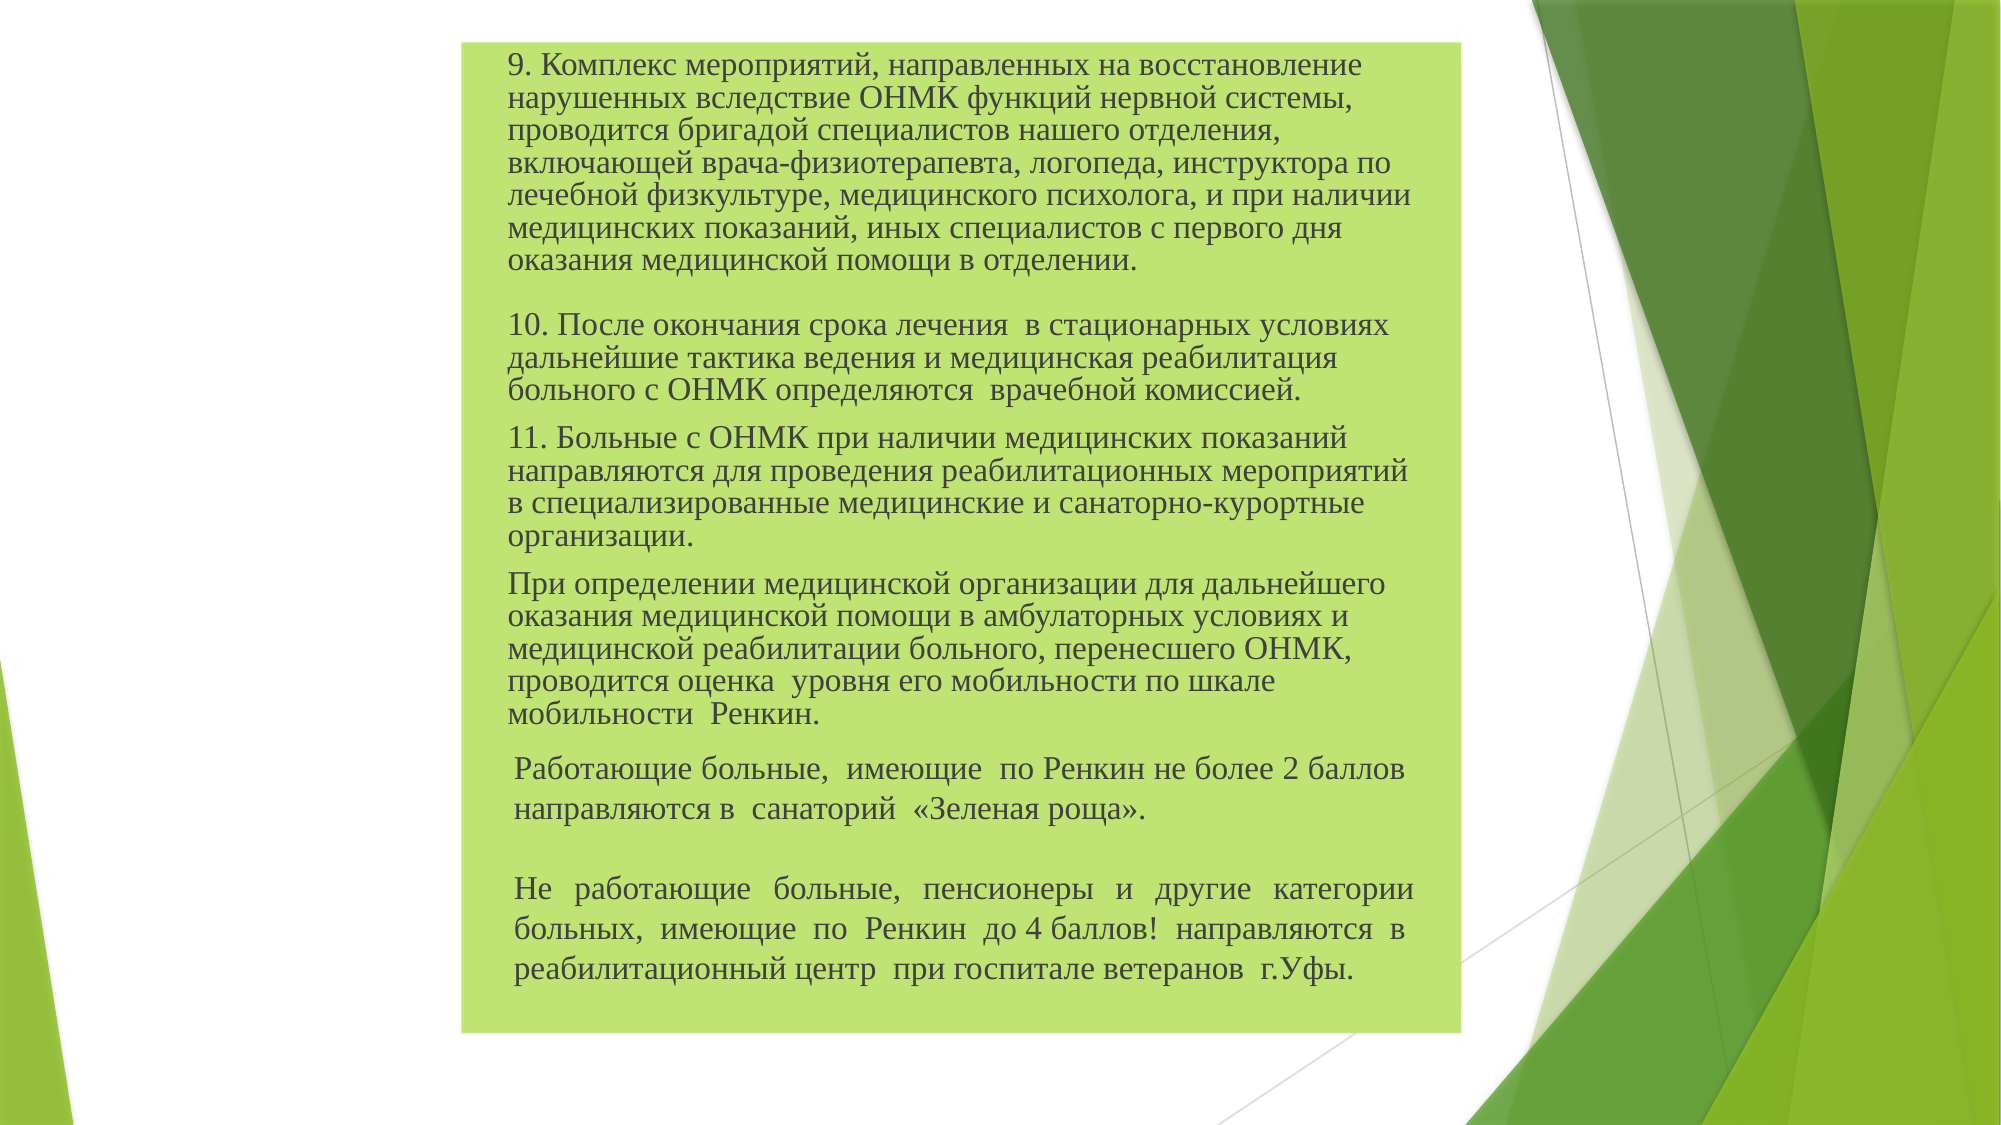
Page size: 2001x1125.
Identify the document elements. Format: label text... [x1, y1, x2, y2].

text_box 9. Комплекс мероприятий, направленных на восстановление нарушенных вследствие ОНМК функций нервной системы, проводится бригадой специалистов нашего отделения, включающей врача-физиотерапевта, логопеда, инструктора по лечебной физкультуре, медицинского психолога, и при наличии медицинских показаний, иных специалистов с первого дня оказания медицинской помощи в отделении. 10. После окончания срока лечения в стационарных условиях дальнейшие тактика ведения и медицинская реабилитация больного с ОНМК определяются врачебной комиссией. 11. Больные с ОНМК при наличии медицинских показаний направляются для проведения реабилитационных мероприятий в специализированные медицинские и санаторно-курортные организации. При определении медицинской организации для дальнейшего оказания медицинской помощи в амбулаторных условиях и медицинской реабилитации больного, перенесшего ОНМК, проводится оценка уровня его мобильности по шкале мобильности Ренкин. Работающие больные, имеющие по Ренкин не более 2 баллов направляются в санаторий «Зеленая роща». Не работающие больные, пенсионеры и другие категории больных, имеющие по Ренкин до 4 баллов! направляются в реабилитационный центр при госпитале ветеранов г.Уфы. [461, 42, 1462, 1034]
